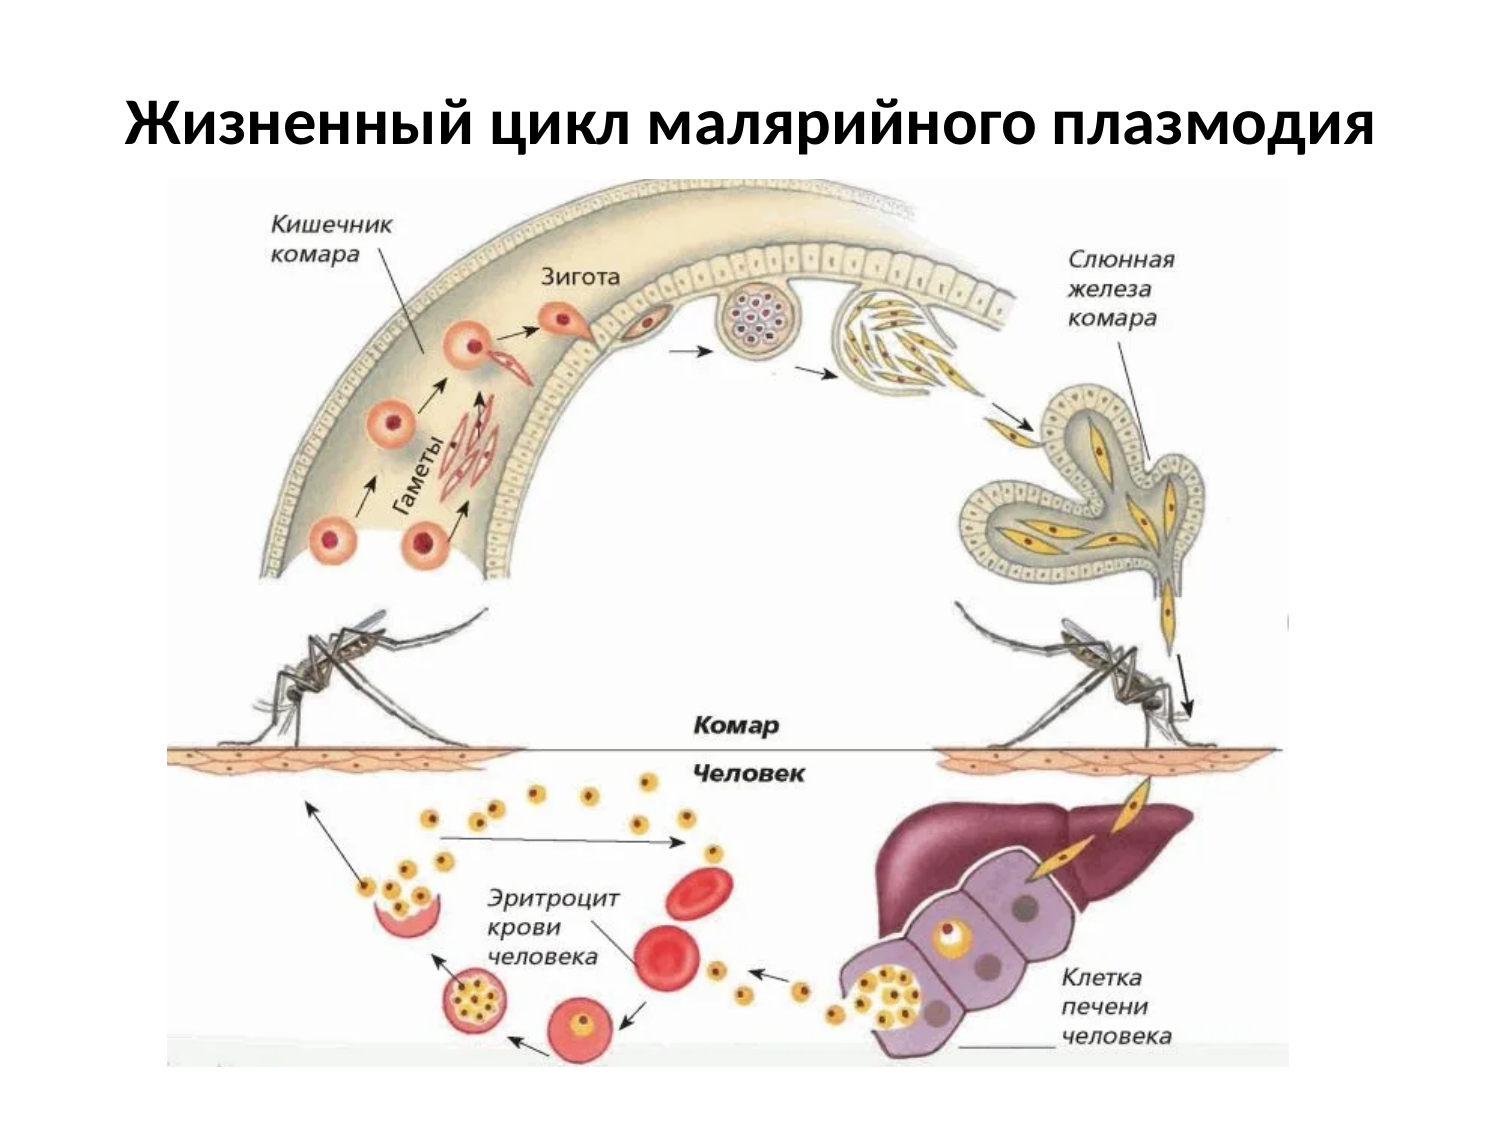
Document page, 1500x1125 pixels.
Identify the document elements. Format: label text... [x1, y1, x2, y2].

text_box Жизненный цикл малярийного плазмодия [111, 70, 1394, 165]
picture [166, 178, 1290, 1067]
